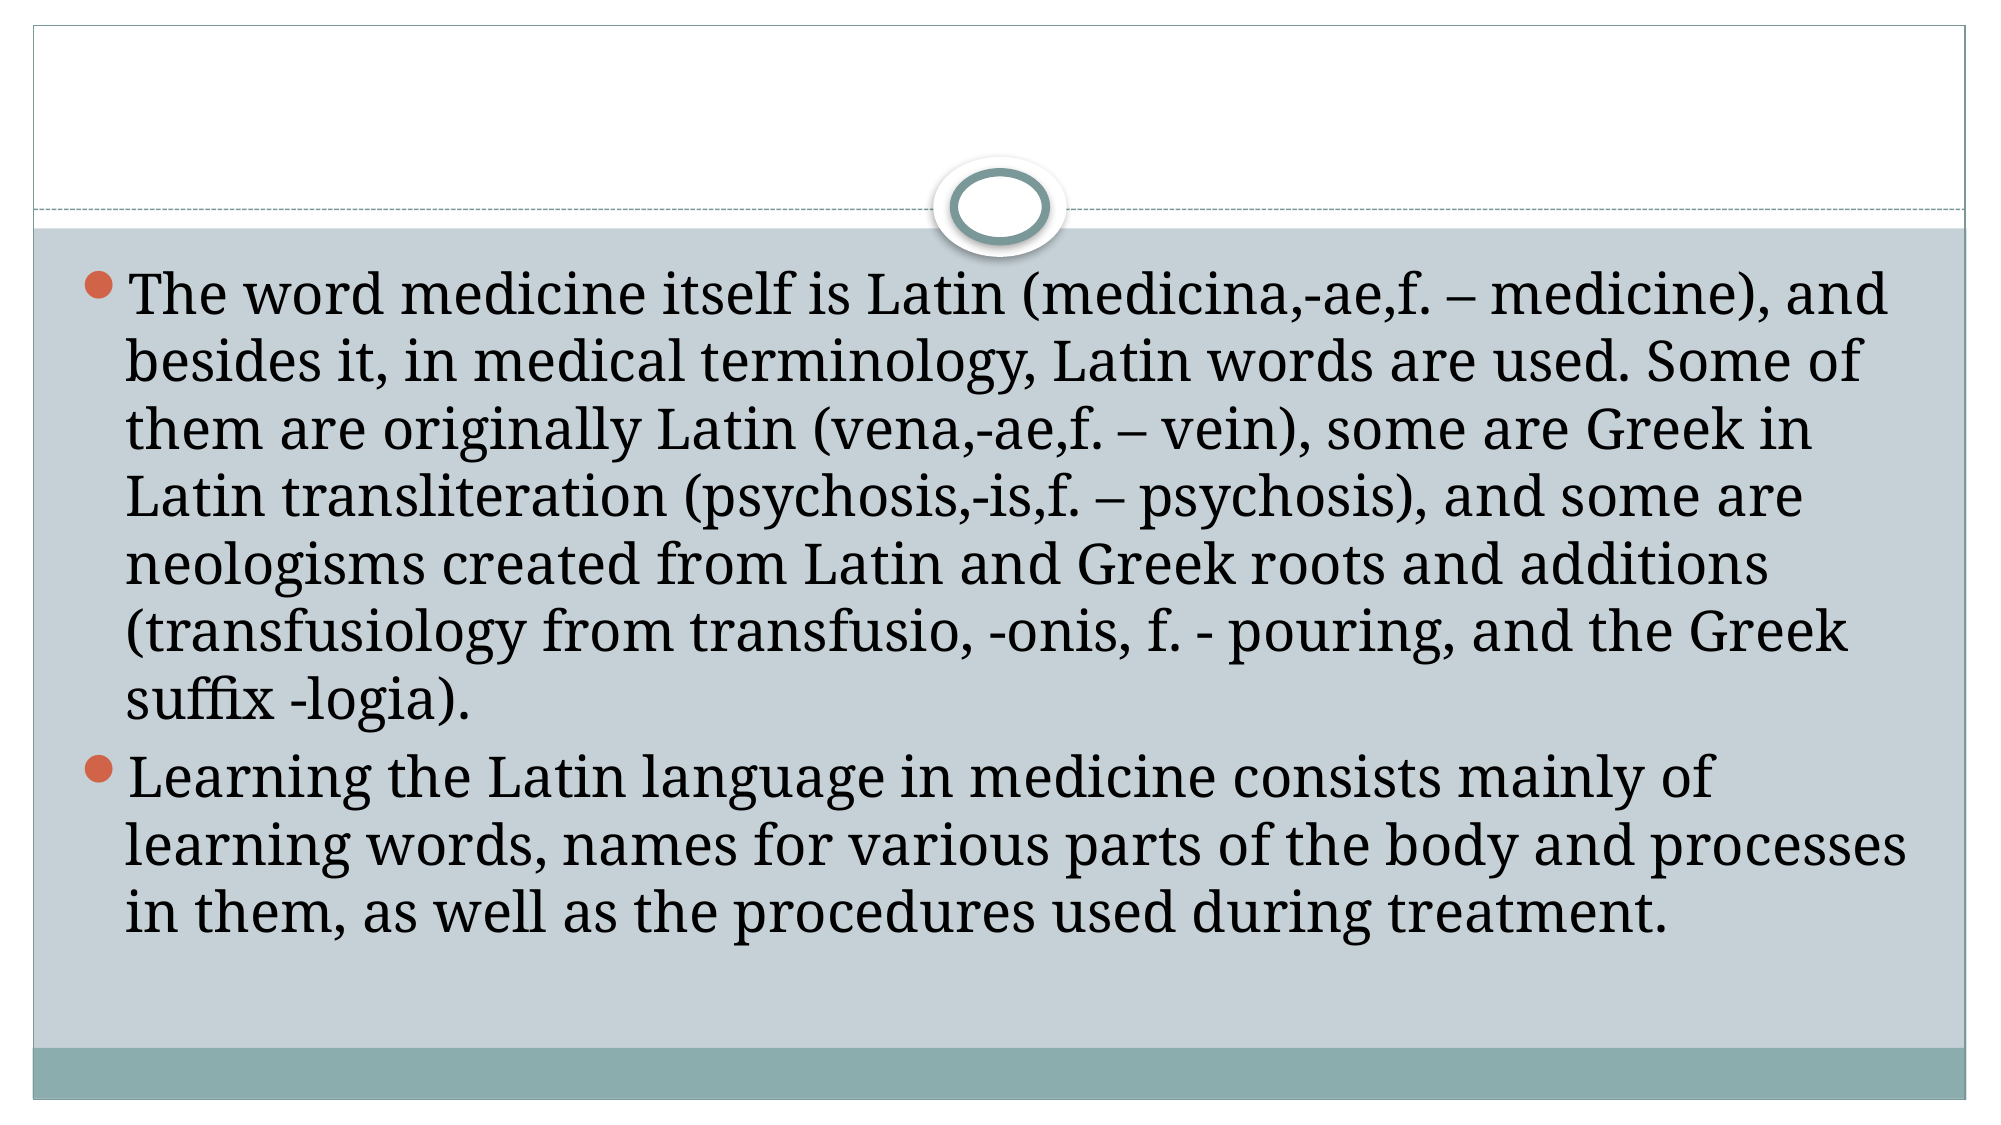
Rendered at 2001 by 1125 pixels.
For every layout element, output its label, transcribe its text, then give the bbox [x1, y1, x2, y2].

list The word medicine itself is Latin (medicina,-ae,f. – medicine), and besides it, in medical terminology, Latin words are used. Some of them are originally Latin (vena,-ae,f. – vein), some are Greek in Latin transliteration (psychosis,-is,f. – psychosis), and some are neologisms created from Latin and Greek roots and additions (transfusiology from transfusio, -onis, f. - pouring, and the Greek suffix -logia). Learning the Latin language in medicine consists mainly of learning words, names for various parts of the body and processes in them, as well as the procedures used during treatment. [66, 250, 1926, 1001]
